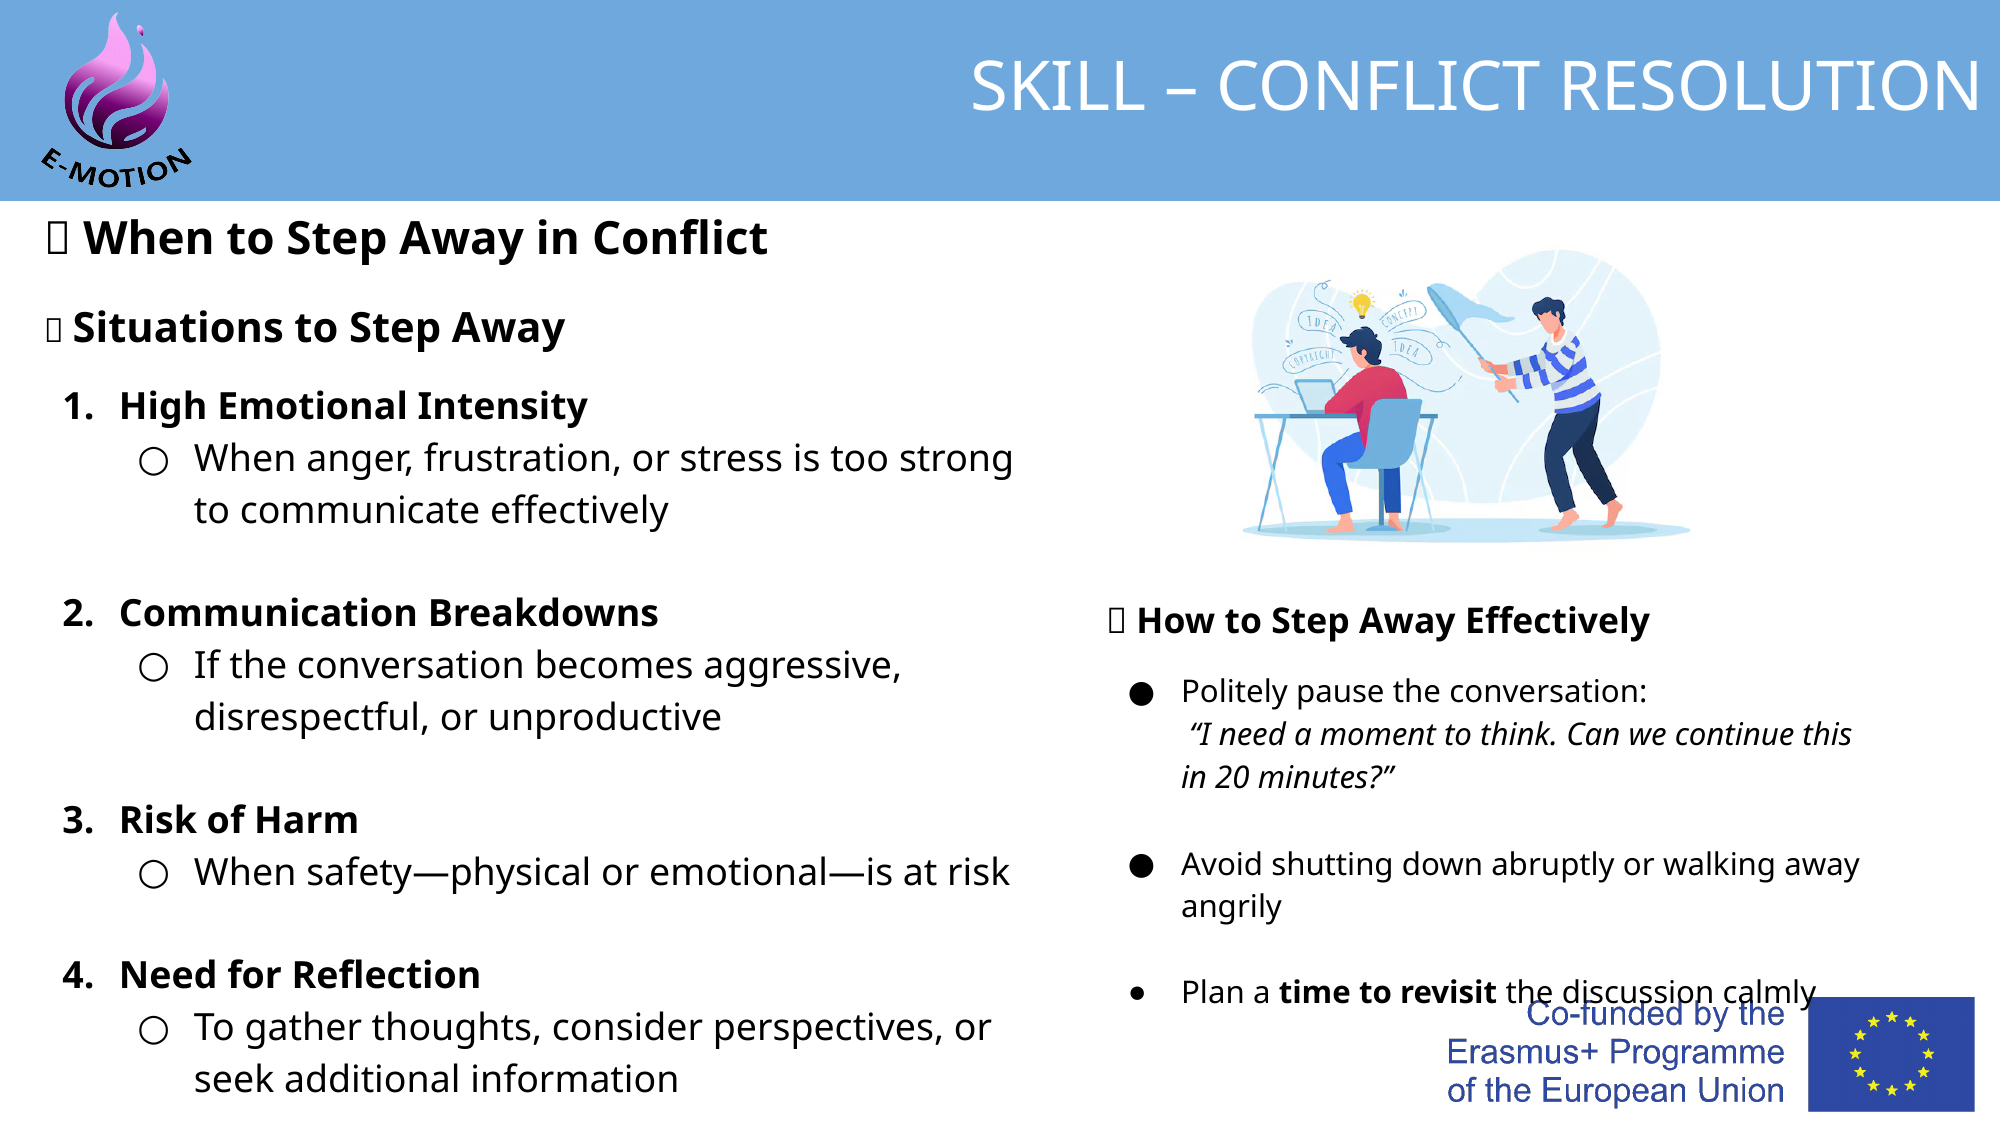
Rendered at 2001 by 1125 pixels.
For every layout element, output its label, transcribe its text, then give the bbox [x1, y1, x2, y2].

text_box 🔹 How to Step Away Effectively Politely pause the conversation: “I need a moment to think. Can we continue this in 20 minutes?” Avoid shutting down abruptly or walking away angrily Plan a time to revisit the discussion calmly [1090, 576, 1903, 923]
text_box SKILL – CONFLICT RESOLUTION [583, 34, 2000, 309]
text_box 🛑 When to Step Away in Conflict 🔹 Situations to Step Away High Emotional Intensity When anger, frustration, or stress is too strong to communicate effectively Communication Breakdowns If the conversation becomes aggressive, disrespectful, or unproductive Risk of Harm When safety—physical or emotional—is at risk Need for Reflection To gather thoughts, consider perspectives, or seek additional information [28, 201, 1042, 1125]
picture [1396, 995, 1975, 1116]
picture [0, 0, 253, 247]
picture [1175, 201, 1753, 586]
